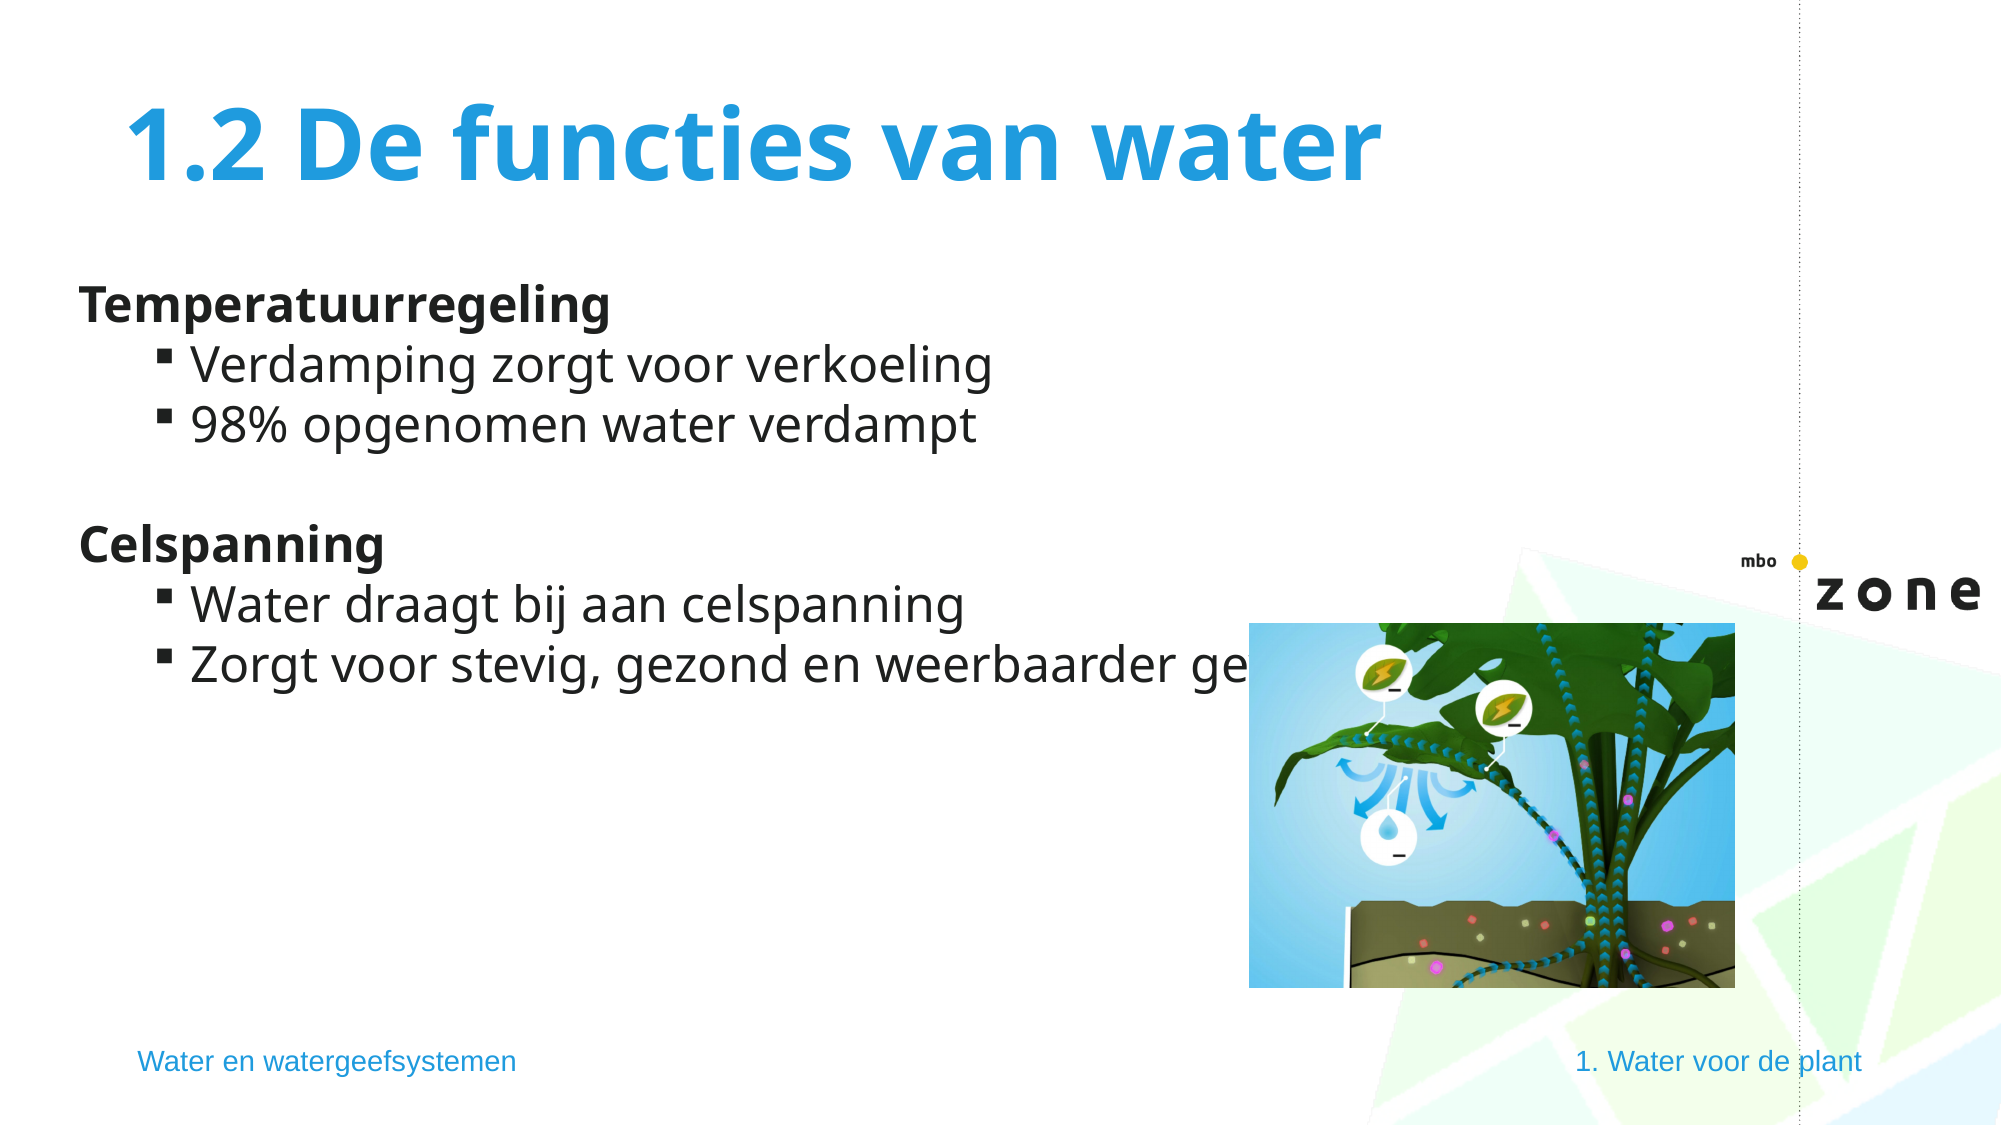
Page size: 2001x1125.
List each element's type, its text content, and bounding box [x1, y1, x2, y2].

list 1. Water voor de plant [1412, 1042, 1863, 1103]
title 1.2 De functies van water [124, 94, 1607, 272]
list Water en watergeefsystemen [137, 1042, 639, 1103]
list Temperatuurregeling Verdamping zorgt voor verkoeling 98% opgenomen water verdampt Celspanning Water draagt bij aan celspanning Zorgt voor stevig, gezond en weerbaarder gewas [78, 272, 1348, 987]
picture [1249, 0, 2001, 1125]
